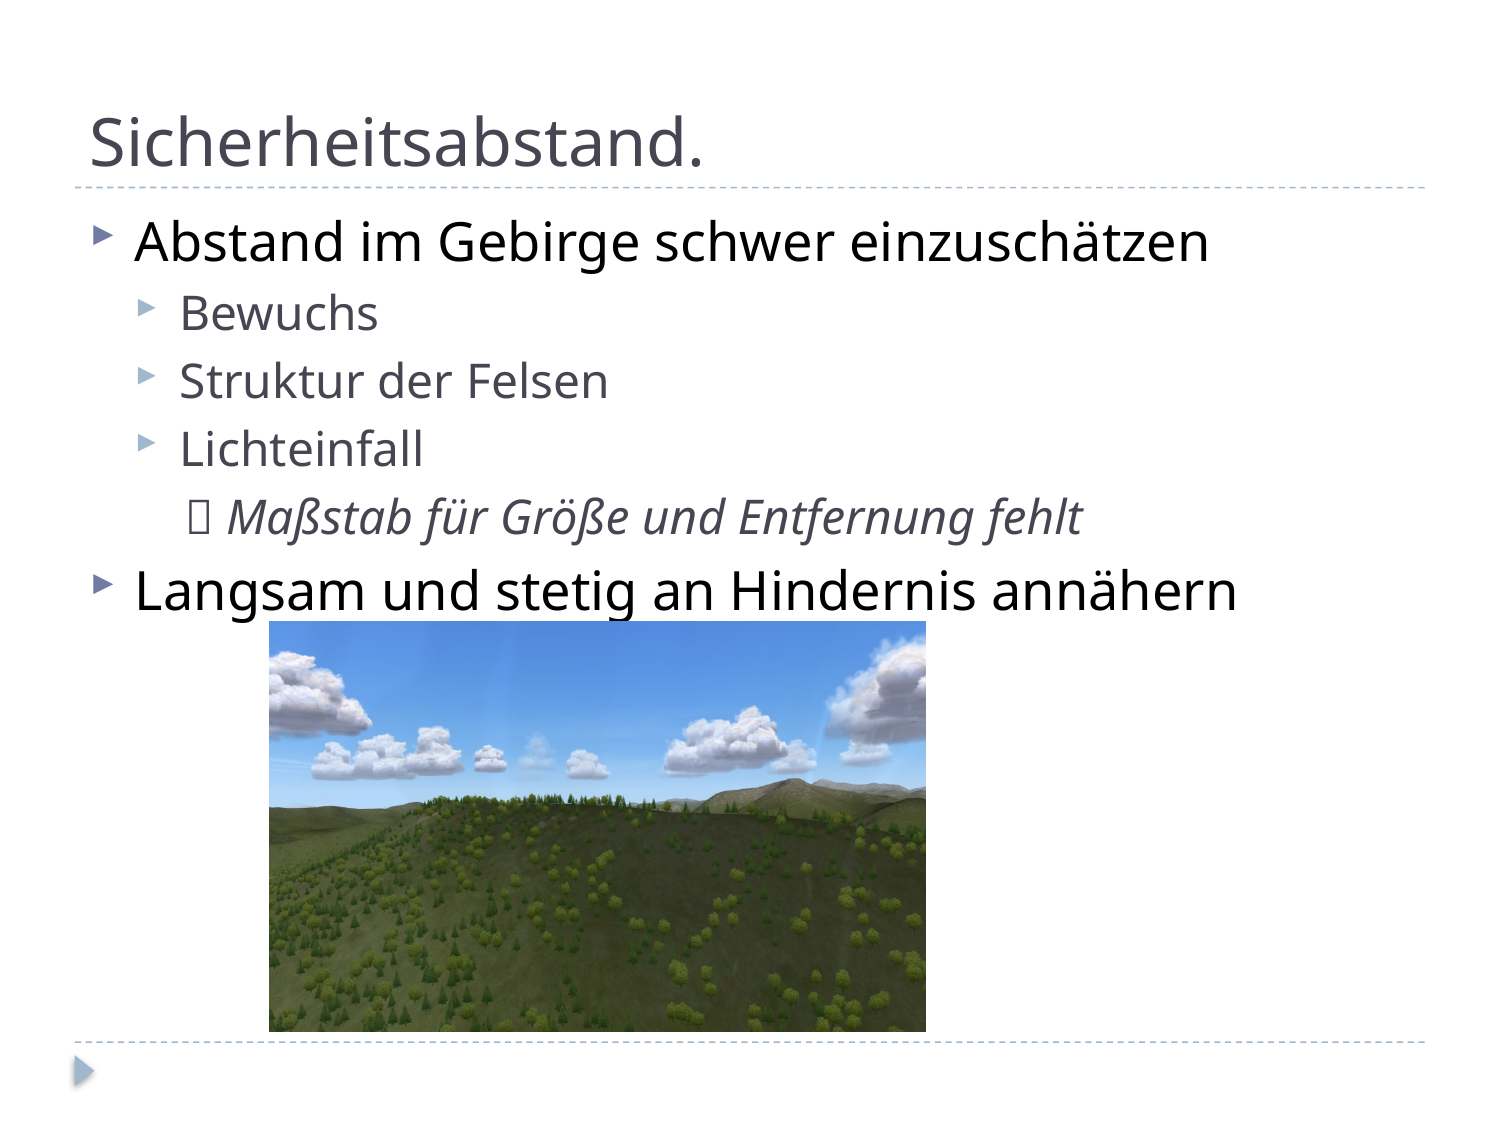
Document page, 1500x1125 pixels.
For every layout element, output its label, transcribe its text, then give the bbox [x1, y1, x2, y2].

picture [269, 620, 927, 1032]
title Sicherheitsabstand. [75, 24, 1425, 188]
list Abstand im Gebirge schwer einzuschätzen Bewuchs Struktur der Felsen Lichteinfall  Maßstab für Größe und Entfernung fehlt Langsam und stetig an Hindernis annähern [75, 200, 1425, 1010]
